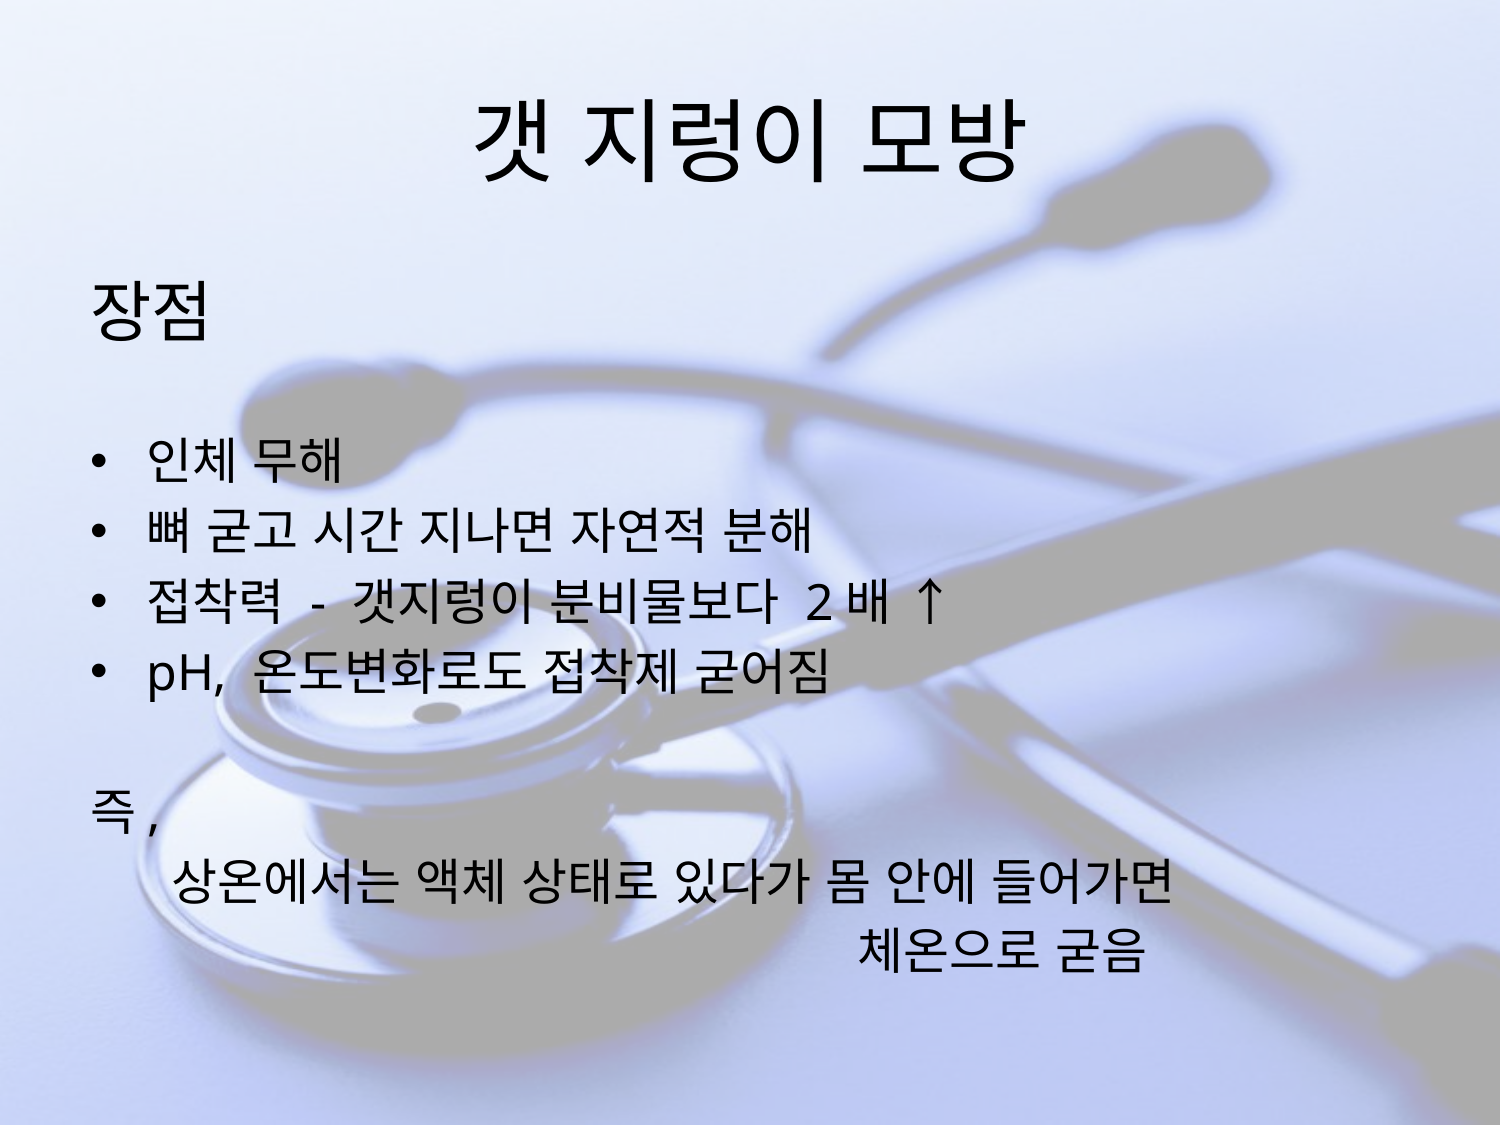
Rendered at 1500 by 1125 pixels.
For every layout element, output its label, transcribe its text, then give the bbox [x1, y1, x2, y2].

title 갯 지렁이 모방 [75, 45, 1425, 233]
list 장점 인체 무해 뼈 굳고 시간 지나면 자연적 분해 접착력 - 갯지렁이 분비물보다 2배 ↑ pH, 온도변화로도 접착제 굳어짐 즉, 상온에서는 액체 상태로 있다가 몸 안에 들어가면 체온으로 굳음 [75, 262, 1425, 1005]
